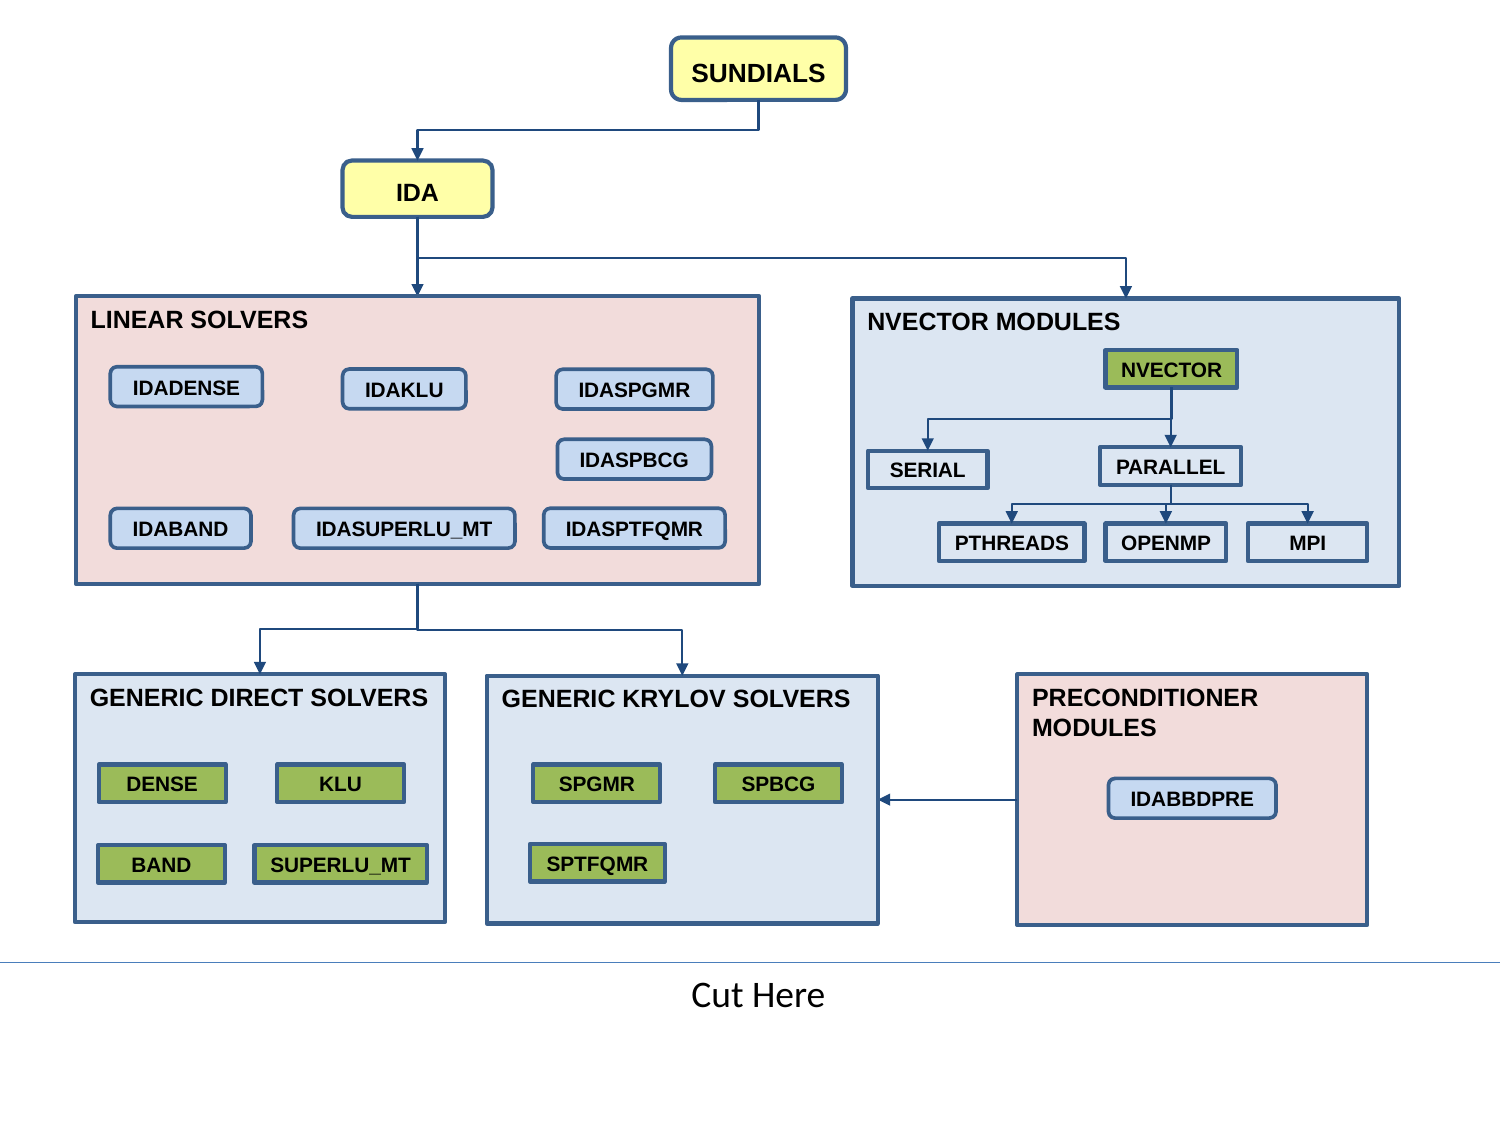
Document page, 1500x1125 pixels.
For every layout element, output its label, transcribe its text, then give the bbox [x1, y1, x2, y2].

text_box SPTFQMR [528, 842, 667, 884]
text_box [1148, 501, 1188, 507]
text_box OPENMP [1115, 521, 1214, 563]
text_box SPBCG [713, 762, 844, 804]
text_box NVECTOR [1103, 348, 1239, 390]
text_box IDAKLU [340, 366, 469, 411]
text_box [730, 0, 813, 613]
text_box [293, 550, 385, 709]
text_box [1219, 435, 1259, 573]
text_box NVECTOR MODULES [1082, 296, 1401, 588]
text_box PARALLEL [1115, 445, 1214, 487]
text_box BAND [96, 843, 227, 885]
text_box SERIAL [866, 449, 990, 490]
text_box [1017, 296, 1082, 542]
text_box SUNDIALS [668, 35, 725, 103]
text_box IDASPBCG [555, 437, 714, 482]
text_box IDABAND [108, 506, 254, 551]
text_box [503, 497, 597, 763]
text_box IDASUPERLU_MT [291, 506, 498, 551]
text_box IDASPGMR [554, 367, 716, 412]
text_box LINEAR SOLVERS [74, 294, 725, 586]
text_box Cut Here [574, 971, 942, 1023]
text_box SUPERLU_MT [252, 843, 429, 885]
text_box DENSE [97, 762, 228, 804]
text_box MPI [1263, 521, 1369, 563]
text_box IDABBDPRE [1106, 776, 1279, 821]
text_box IDADENSE [108, 364, 265, 409]
text_box PRECONDITIONER MODULES [1015, 672, 1369, 927]
text_box GENERIC KRYLOV SOLVERS [485, 674, 880, 926]
text_box IDASPTFQMR [601, 506, 725, 551]
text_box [1071, 424, 1111, 584]
text_box NVECTOR MODULES [850, 296, 1067, 588]
text_box SPGMR [531, 762, 662, 804]
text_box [557, 0, 619, 301]
text_box PTHREADS [937, 521, 1066, 563]
text_box IDA [340, 158, 495, 219]
text_box KLU [275, 762, 406, 804]
text_box SUNDIALS [817, 35, 849, 102]
text_box GENERIC DIRECT SOLVERS [73, 672, 447, 924]
